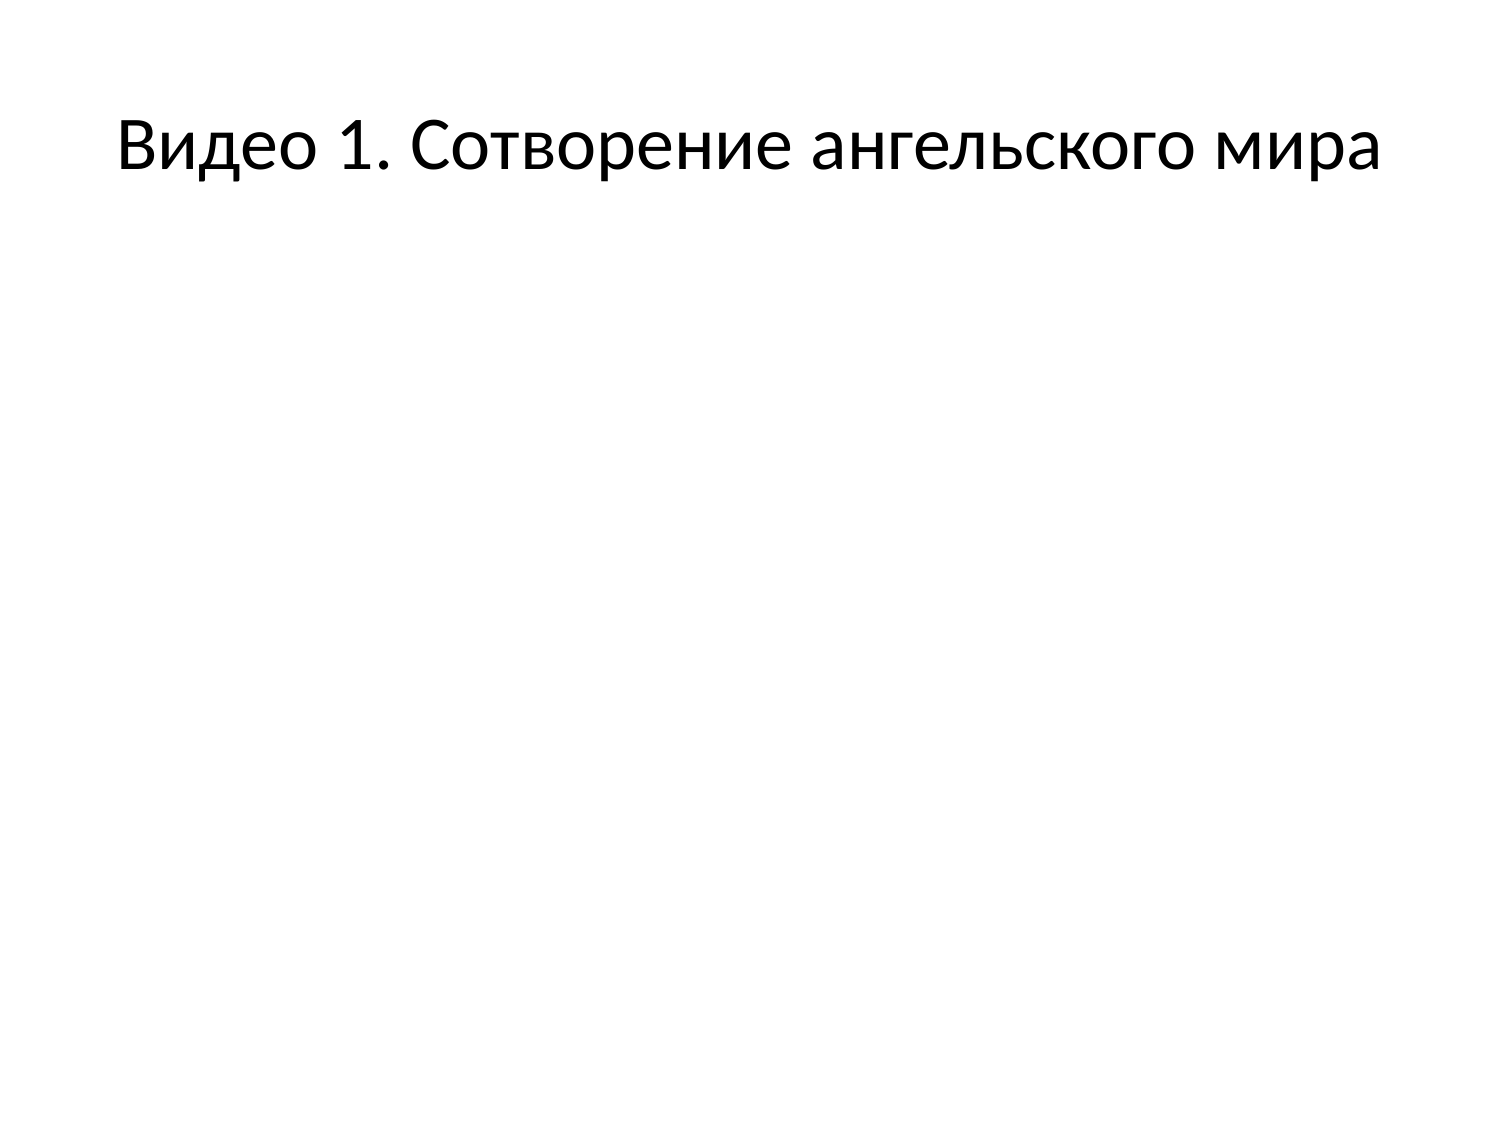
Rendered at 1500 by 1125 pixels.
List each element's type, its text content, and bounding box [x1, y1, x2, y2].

title Видео 1. Сотворение ангельского мира [75, 45, 1425, 233]
